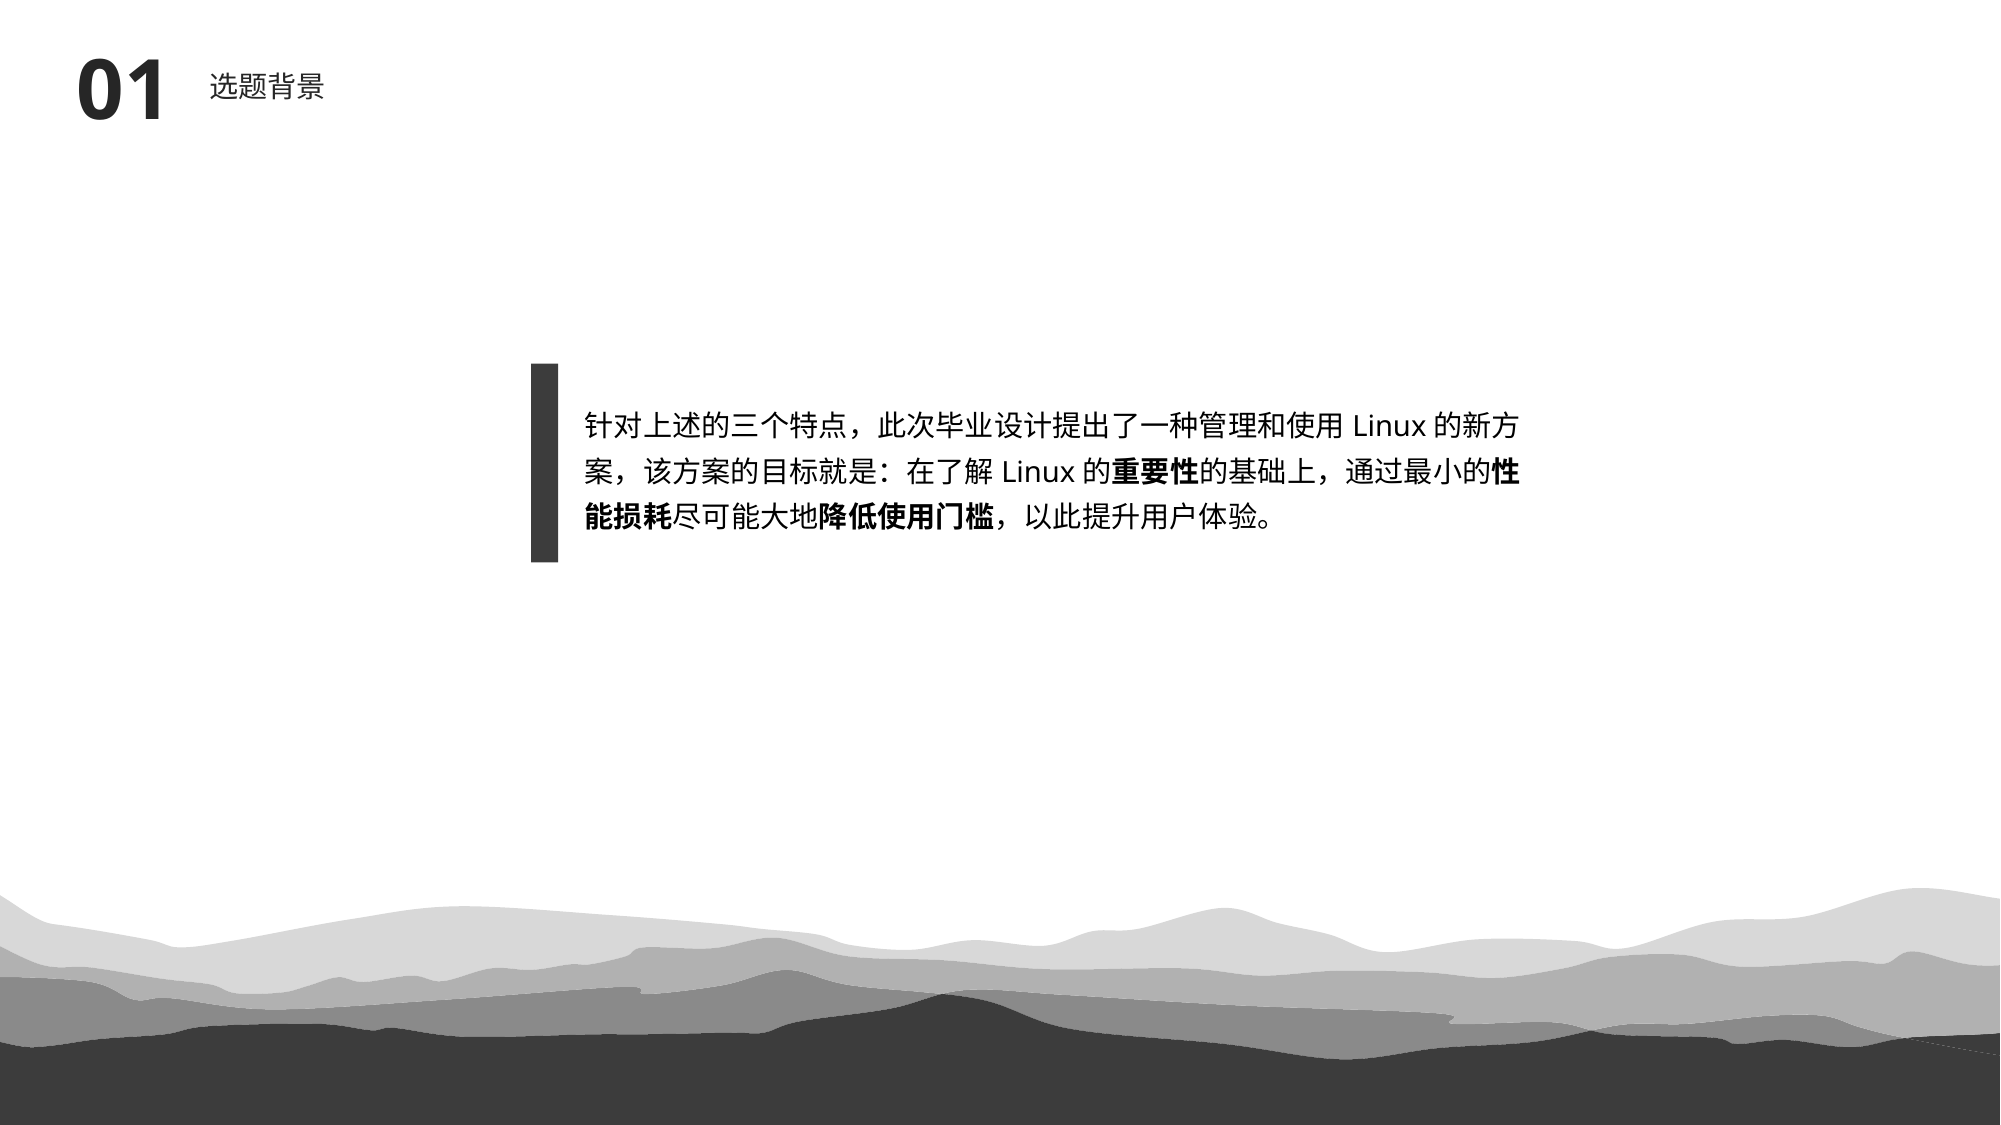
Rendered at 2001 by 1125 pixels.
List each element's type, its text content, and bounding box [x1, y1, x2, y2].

list 选题背景 [194, 60, 501, 116]
text_box 针对上述的三个特点，此次毕业设计提出了一种管理和使用Linux的新方案，该方案的目标就是：在了解Linux的重要性的基础上，通过最小的性能损耗尽可能大地降低使用门槛，以此提升用户体验。 [570, 389, 1554, 541]
list 01 [61, 39, 195, 137]
text_box [530, 363, 559, 563]
